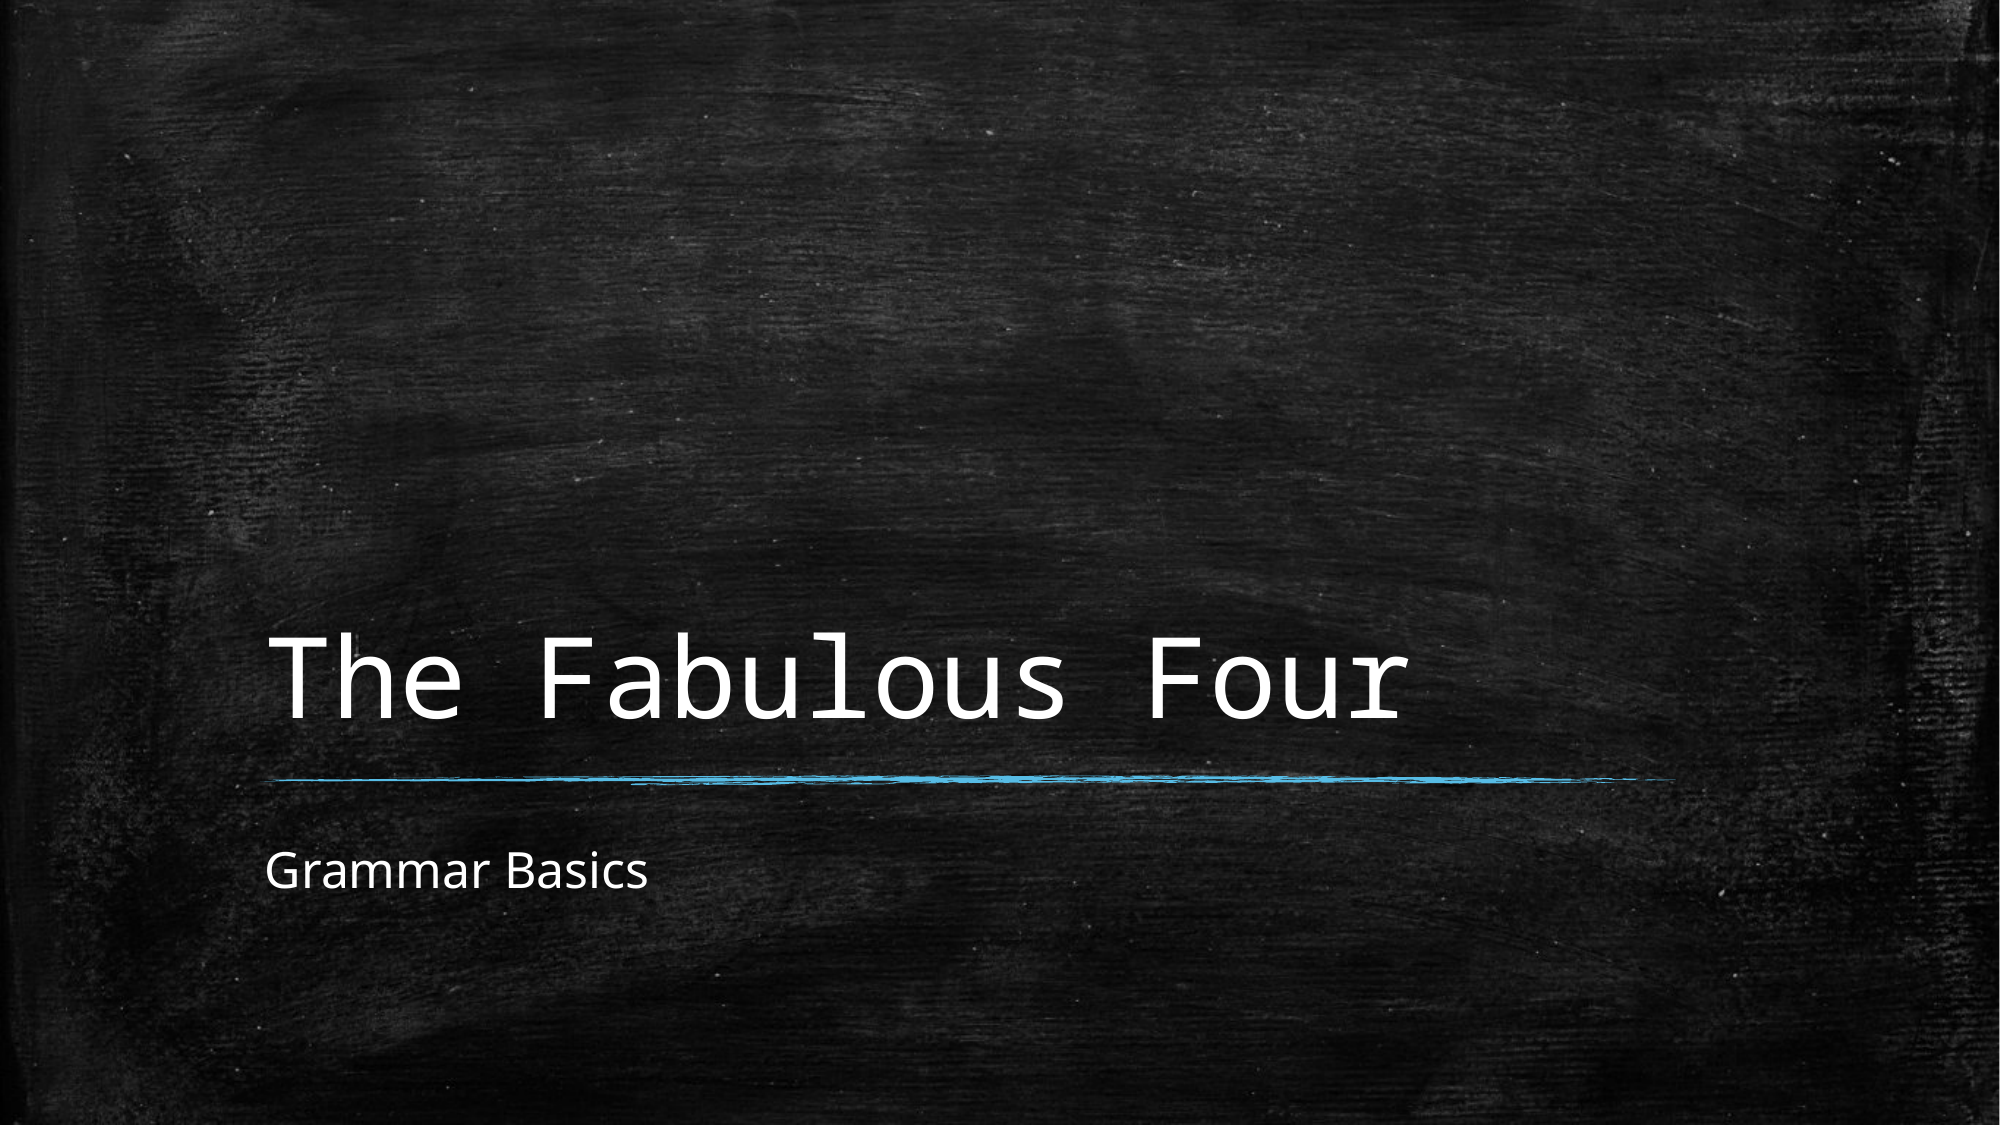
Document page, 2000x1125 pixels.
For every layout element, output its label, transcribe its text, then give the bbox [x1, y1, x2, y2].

title The Fabulous Four [249, 312, 1750, 750]
subtitle Grammar Basics [249, 837, 1750, 1013]
